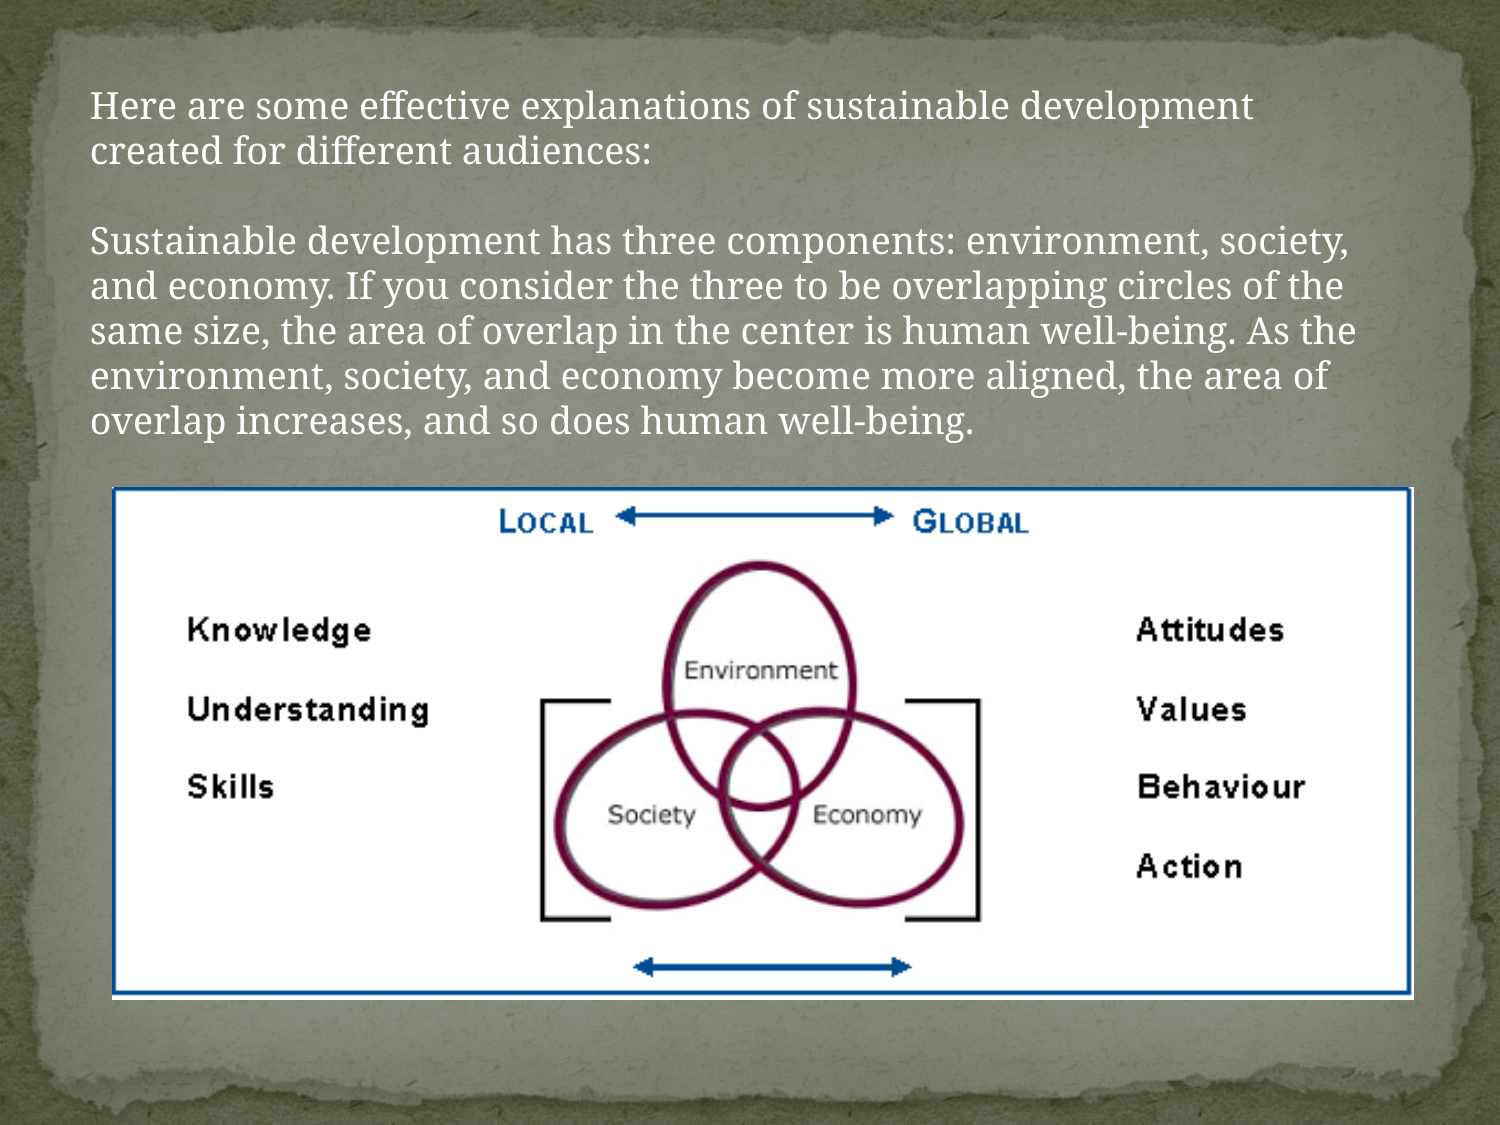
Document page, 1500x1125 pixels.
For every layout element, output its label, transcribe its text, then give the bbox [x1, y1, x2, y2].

picture [112, 487, 1415, 1001]
text_box Here are some effective explanations of sustainable development created for different audiences: Sustainable development has three components: environment, society, and economy. If you consider the three to be overlapping circles of the same size, the area of overlap in the center is human well-being. As the environment, society, and economy become more aligned, the area of overlap increases, and so does human well-being. [74, 74, 1413, 810]
